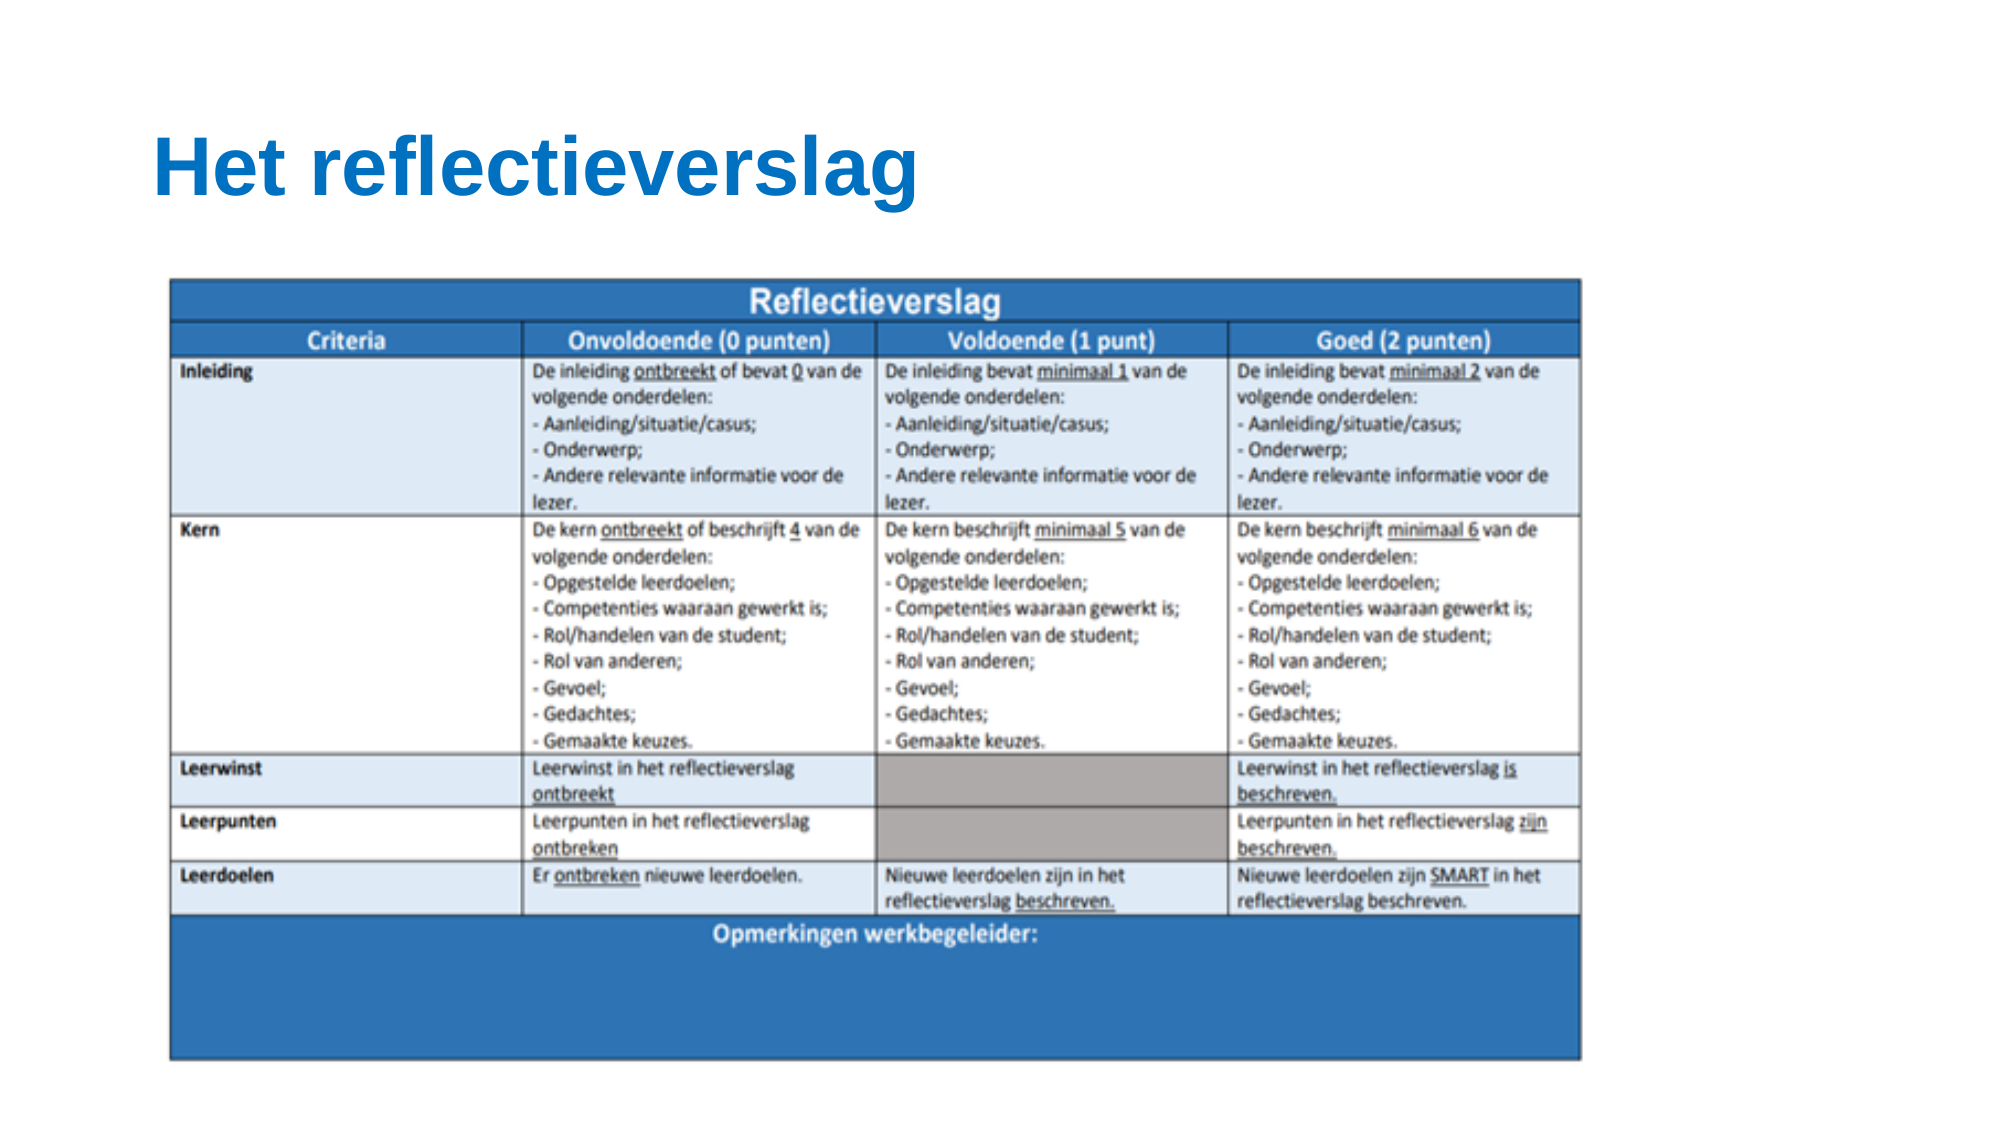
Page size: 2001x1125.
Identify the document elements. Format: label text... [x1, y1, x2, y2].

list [137, 253, 1605, 1083]
title Het reflectieverslag [137, 59, 1863, 278]
